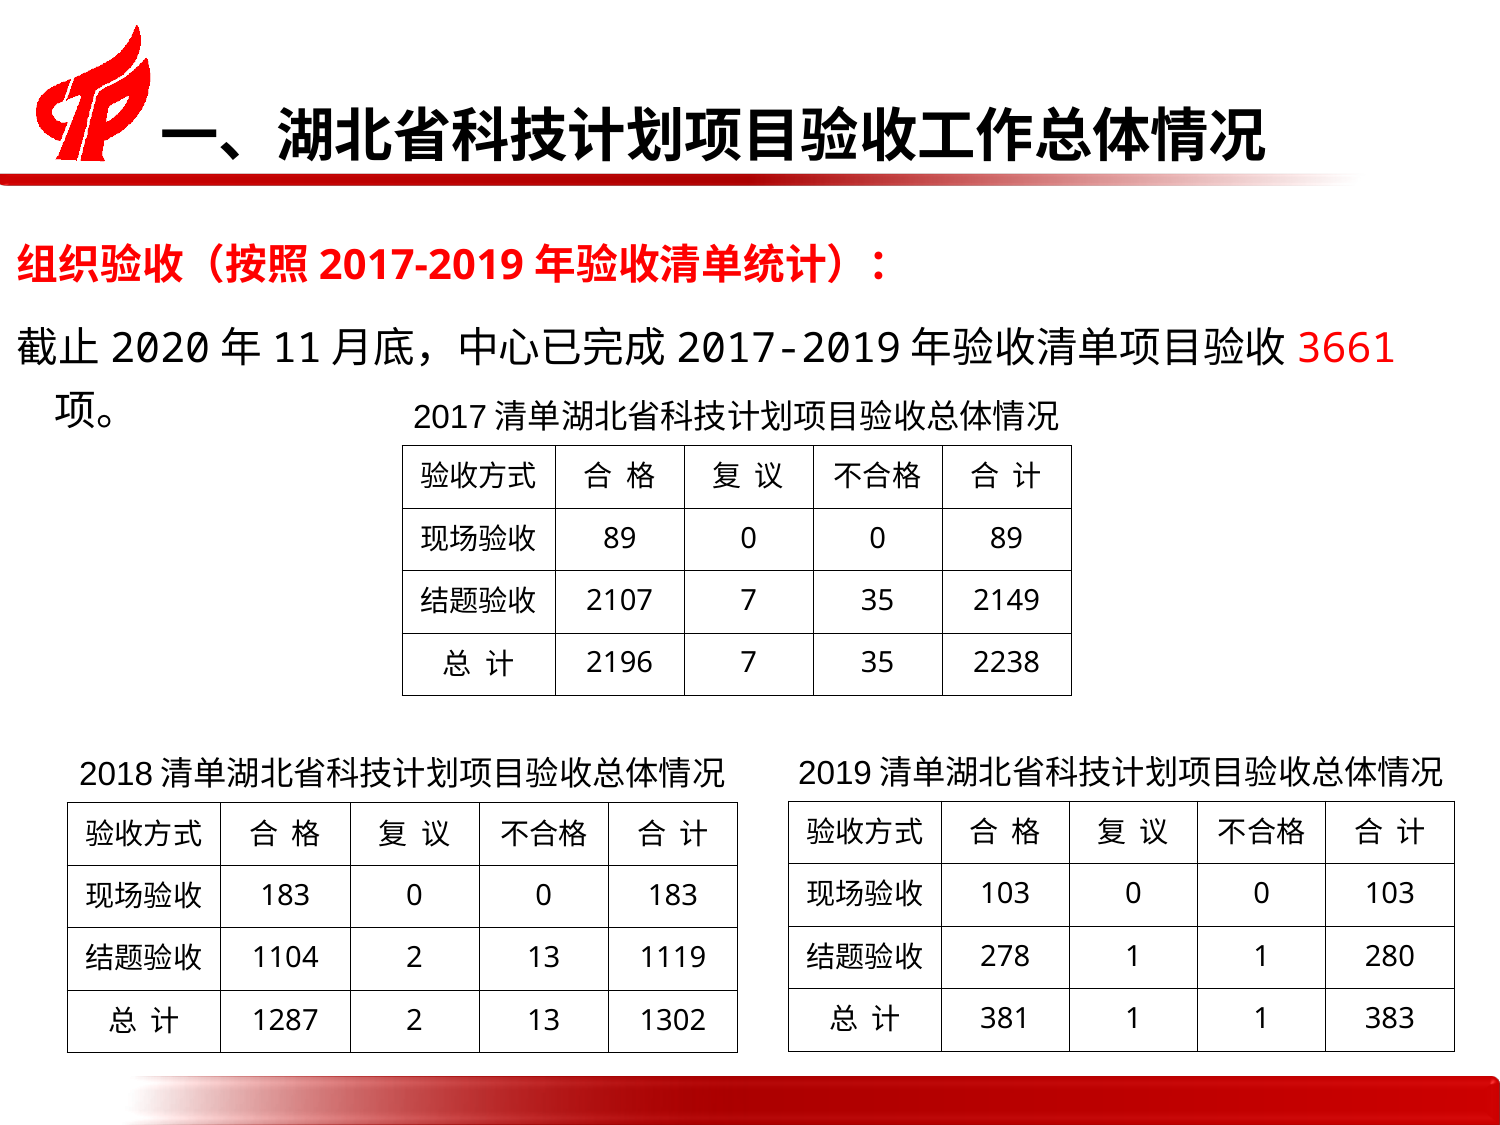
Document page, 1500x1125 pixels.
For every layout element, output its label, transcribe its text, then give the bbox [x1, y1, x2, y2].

table_cell 0 [351, 866, 479, 927]
table_cell 合 计 [609, 803, 737, 865]
table_cell 1 [1070, 927, 1197, 988]
table_cell 现场验收 [403, 509, 555, 570]
table_cell 383 [1326, 989, 1454, 1051]
table_cell 总 计 [789, 989, 941, 1051]
text_box 一、湖北省科技计划项目验收工作总体情况 [145, 89, 1310, 173]
table_cell 验收方式 [403, 446, 555, 508]
table_cell 总 计 [68, 991, 220, 1052]
table_header 2018清单湖北省科技计划项目验收总体情况 [67, 745, 738, 802]
table_cell 现场验收 [789, 864, 941, 926]
table_cell 0 [1198, 864, 1325, 926]
picture [11, 23, 164, 165]
table_cell 总 计 [403, 634, 555, 695]
table_cell 验收方式 [68, 803, 220, 865]
table_cell 合 格 [942, 802, 1069, 863]
table_cell 现场验收 [68, 866, 220, 927]
table_cell 2107 [556, 571, 684, 633]
table_cell 0 [814, 509, 942, 570]
table_cell 89 [556, 509, 684, 570]
table_cell 不合格 [814, 446, 942, 508]
table_cell 183 [609, 866, 737, 927]
table_cell 183 [221, 866, 350, 927]
table_cell 2149 [943, 571, 1071, 633]
table_cell 结题验收 [789, 927, 941, 988]
table_cell 合 计 [1326, 802, 1454, 863]
table_cell 7 [685, 634, 813, 695]
table_cell 结题验收 [403, 571, 555, 633]
table_cell 1119 [609, 928, 737, 990]
table_cell 1302 [609, 991, 737, 1052]
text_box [0, 1074, 1500, 1125]
table_cell 合 计 [943, 446, 1071, 508]
table_cell 复 议 [351, 803, 479, 865]
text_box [0, 173, 1498, 186]
table_header 2019清单湖北省科技计划项目验收总体情况 [789, 743, 1454, 801]
table_cell 复 议 [685, 446, 813, 508]
table_cell 103 [942, 864, 1069, 926]
table_cell 280 [1326, 927, 1454, 988]
table_cell 1 [1198, 927, 1325, 988]
table_cell 1 [1070, 989, 1197, 1051]
table_cell 13 [480, 928, 608, 990]
table_cell 合 格 [221, 803, 350, 865]
table_cell 381 [942, 989, 1069, 1051]
table_cell 2196 [556, 634, 684, 695]
table_cell 不合格 [1198, 802, 1325, 863]
table_cell 不合格 [480, 803, 608, 865]
table_cell 合 格 [556, 446, 684, 508]
table_cell 13 [480, 991, 608, 1052]
text_box 组织验收（按照2017-2019年验收清单统计）： 截止2020年11月底，中心已完成2017-2019年验收清单项目验收3661项。 [2, 217, 1494, 297]
table_cell 0 [685, 509, 813, 570]
table_cell 0 [480, 866, 608, 927]
table_cell 0 [1070, 864, 1197, 926]
table_cell 35 [814, 571, 942, 633]
table_cell 89 [943, 509, 1071, 570]
table_cell 验收方式 [789, 802, 941, 863]
table_cell 1104 [221, 928, 350, 990]
table_cell 278 [942, 927, 1069, 988]
table_cell 7 [685, 571, 813, 633]
table_cell 2 [351, 928, 479, 990]
table_cell 结题验收 [68, 928, 220, 990]
table_cell 1287 [221, 991, 350, 1052]
table_cell 2238 [943, 634, 1071, 695]
table_cell 1 [1198, 989, 1325, 1051]
table_header 2017清单湖北省科技计划项目验收总体情况 [402, 388, 1071, 445]
table_cell 2 [351, 991, 479, 1052]
table_cell 103 [1326, 864, 1454, 926]
table_cell 35 [814, 634, 942, 695]
table_cell 复 议 [1070, 802, 1197, 863]
